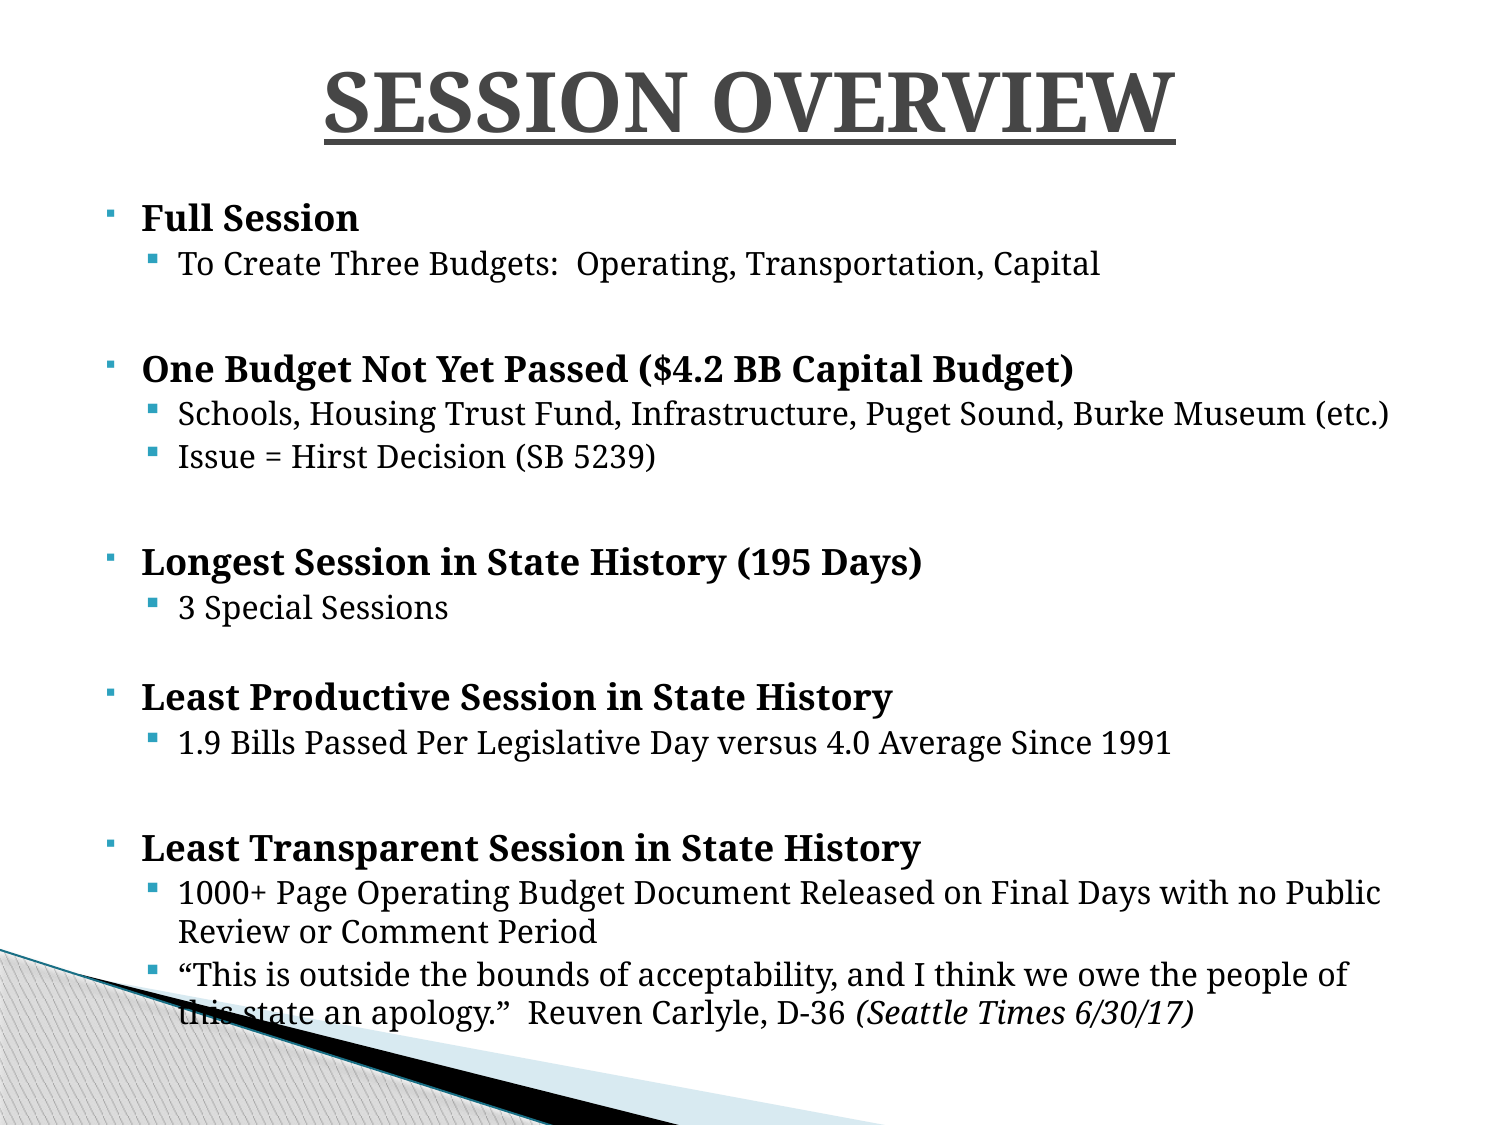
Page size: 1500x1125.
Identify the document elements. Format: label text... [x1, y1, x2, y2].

list Full Session To Create Three Budgets: Operating, Transportation, Capital One Budget Not Yet Passed ($4.2 BB Capital Budget) Schools, Housing Trust Fund, Infrastructure, Puget Sound, Burke Museum (etc.) Issue = Hirst Decision (SB 5239) Longest Session in State History (195 Days) 3 Special Sessions Least Productive Session in State History 1.9 Bills Passed Per Legislative Day versus 4.0 Average Since 1991 Least Transparent Session in State History 1000+ Page Operating Budget Document Released on Final Days with no Public Review or Comment Period “This is outside the bounds of acceptability, and I think we owe the people of this state an apology.” Reuven Carlyle, D-36 (Seattle Times 6/30/17) [75, 178, 1425, 1087]
title SESSION OVERVIEW [75, 21, 1425, 178]
